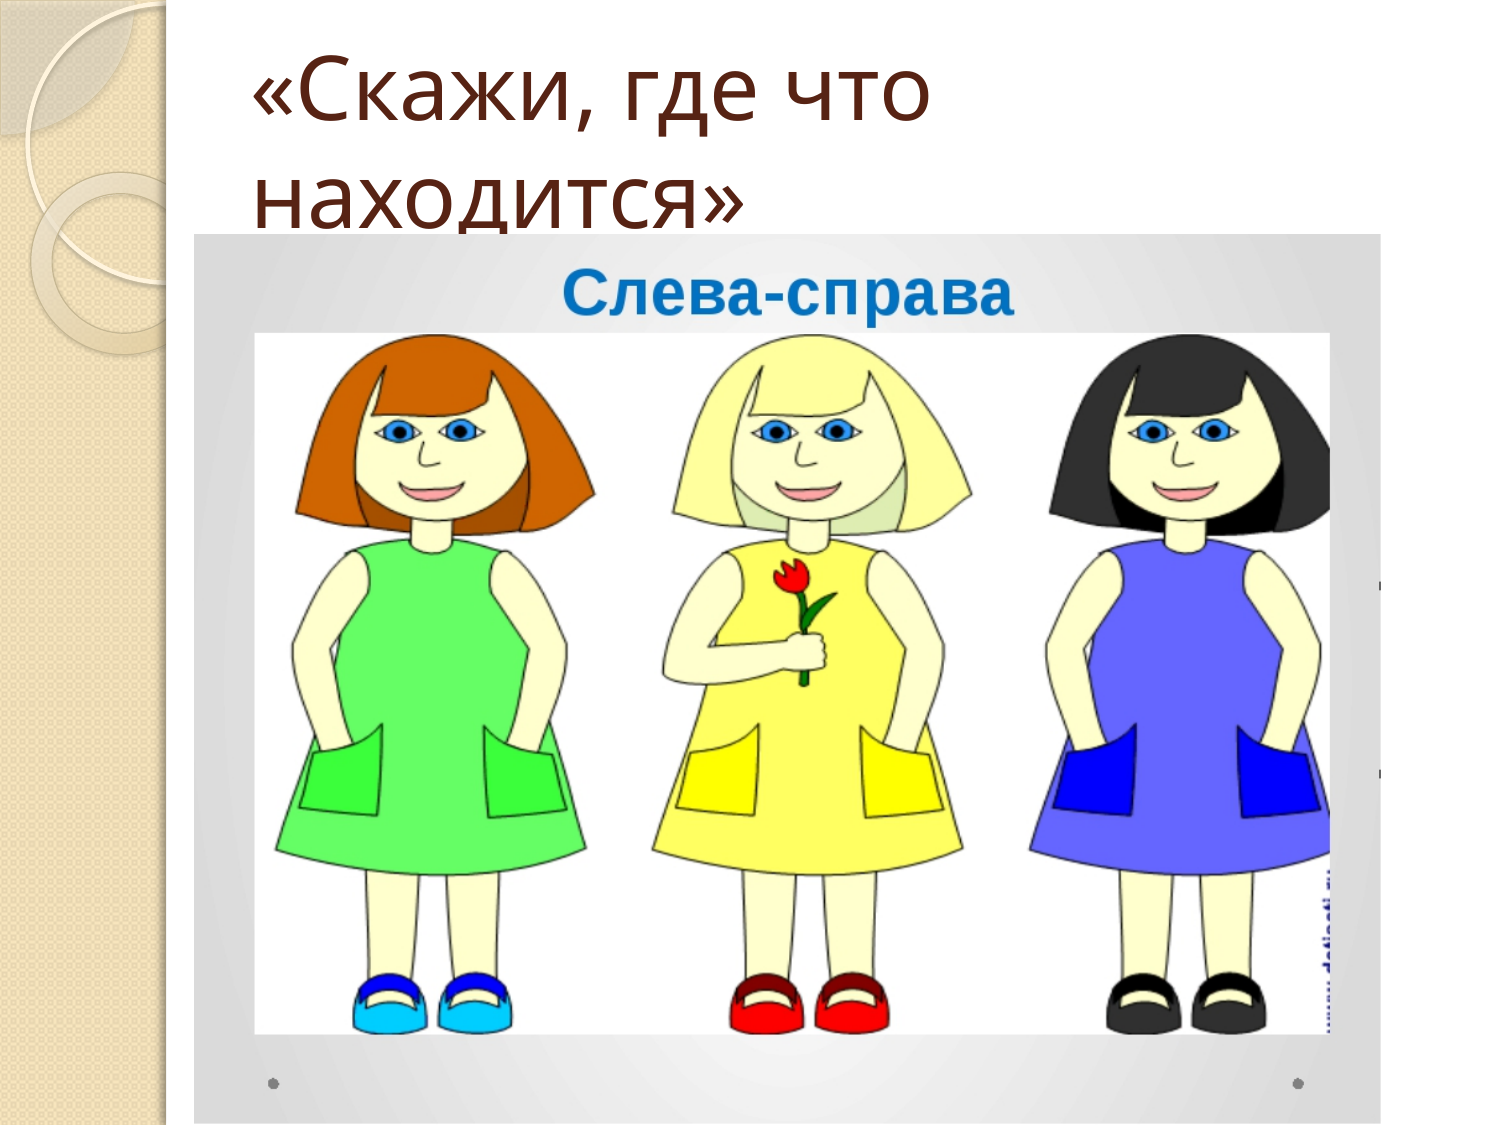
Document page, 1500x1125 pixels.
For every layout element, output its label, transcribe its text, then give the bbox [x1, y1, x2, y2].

title «Скажи, где что находится» [235, 45, 1466, 233]
picture [194, 234, 1383, 1125]
